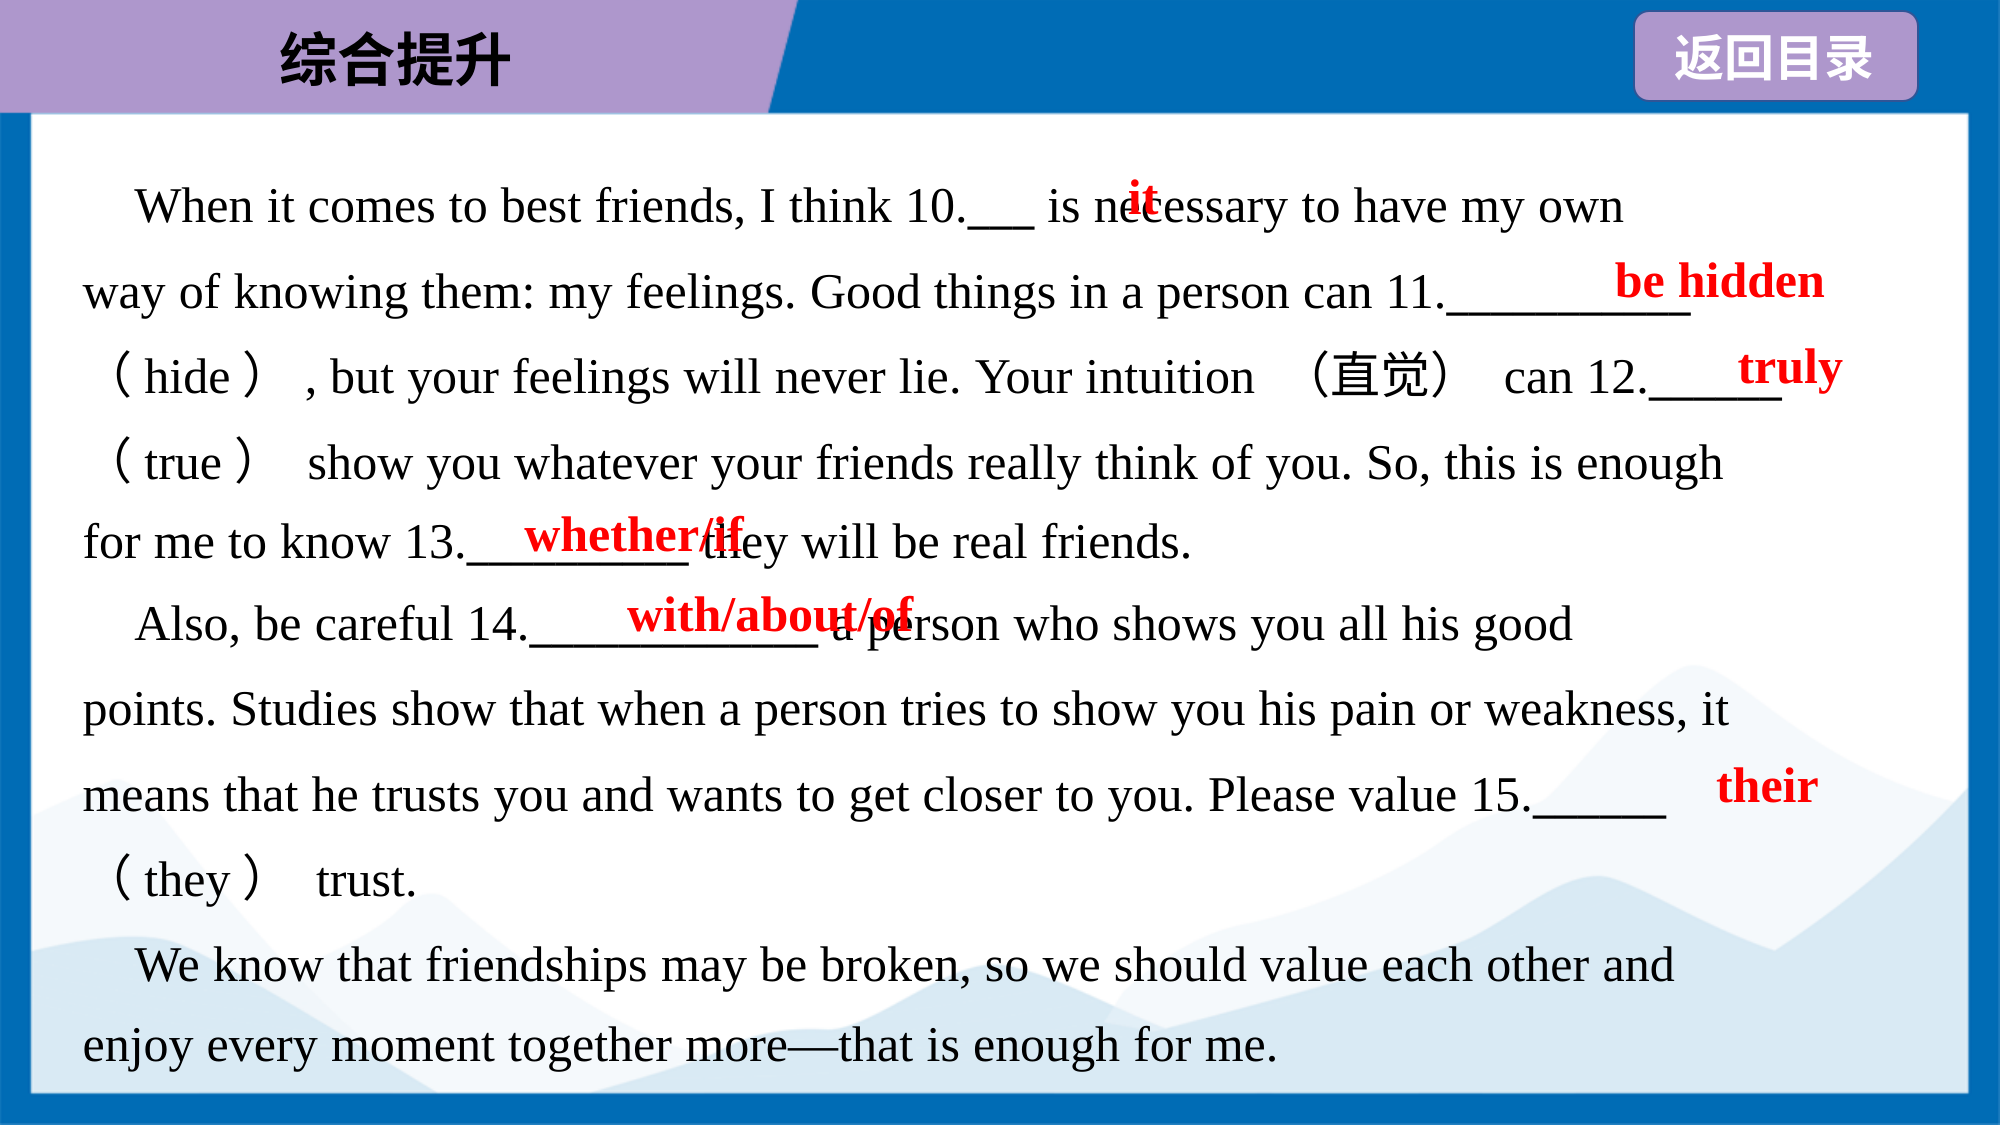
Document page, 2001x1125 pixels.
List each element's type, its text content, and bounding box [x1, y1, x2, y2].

text_box it [1110, 143, 1177, 218]
text_box Also, be careful 14._____________ a person who shows you all his good points. Studies show that when a person tries to show you his pain or weakness, it means that he trusts you and wants to get closer to you. Please value 15.______ （they） trust. We know that friendships may be broken, so we should value each other and enjoy every moment together more—that is enough for me. [82, 564, 1917, 1064]
text_box whether/if [506, 479, 762, 554]
text_box truly [1719, 312, 1862, 386]
text_box their [1698, 731, 1837, 806]
text_box When it comes to best friends, I think 10.___ is necessary to have my own way of knowing them: my feelings. Good things in a person can 11.___________ （hide）, but your feelings will never lie. Your intuition （直觉） can 12.______ （true） show you whatever your friends really think of you. So, this is enough for me to know 13.__________ they will be real friends. [82, 147, 1917, 561]
text_box be hidden [1590, 228, 1850, 301]
picture [0, 0, 2000, 1125]
text_box with/about/of [609, 560, 932, 635]
